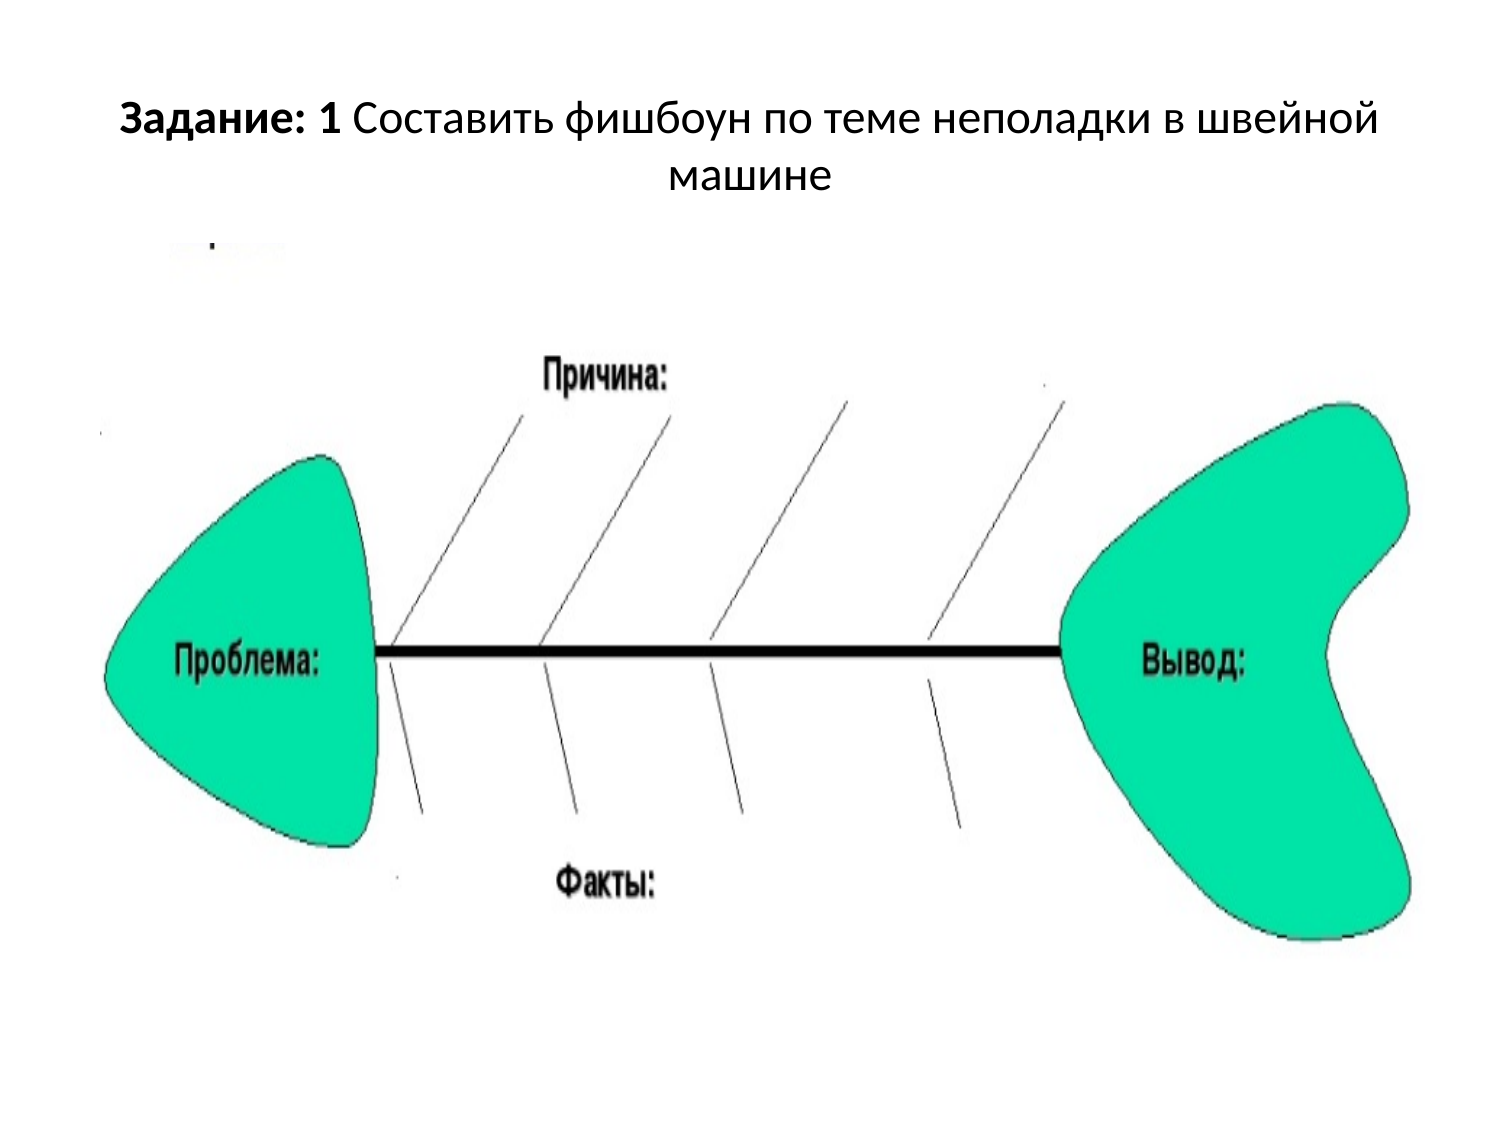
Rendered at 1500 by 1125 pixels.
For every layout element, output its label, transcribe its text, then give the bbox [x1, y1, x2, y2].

title Задание: 1 Составить фишбоун по теме неполадки в швейной машине [75, 77, 1425, 266]
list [100, 243, 1426, 978]
